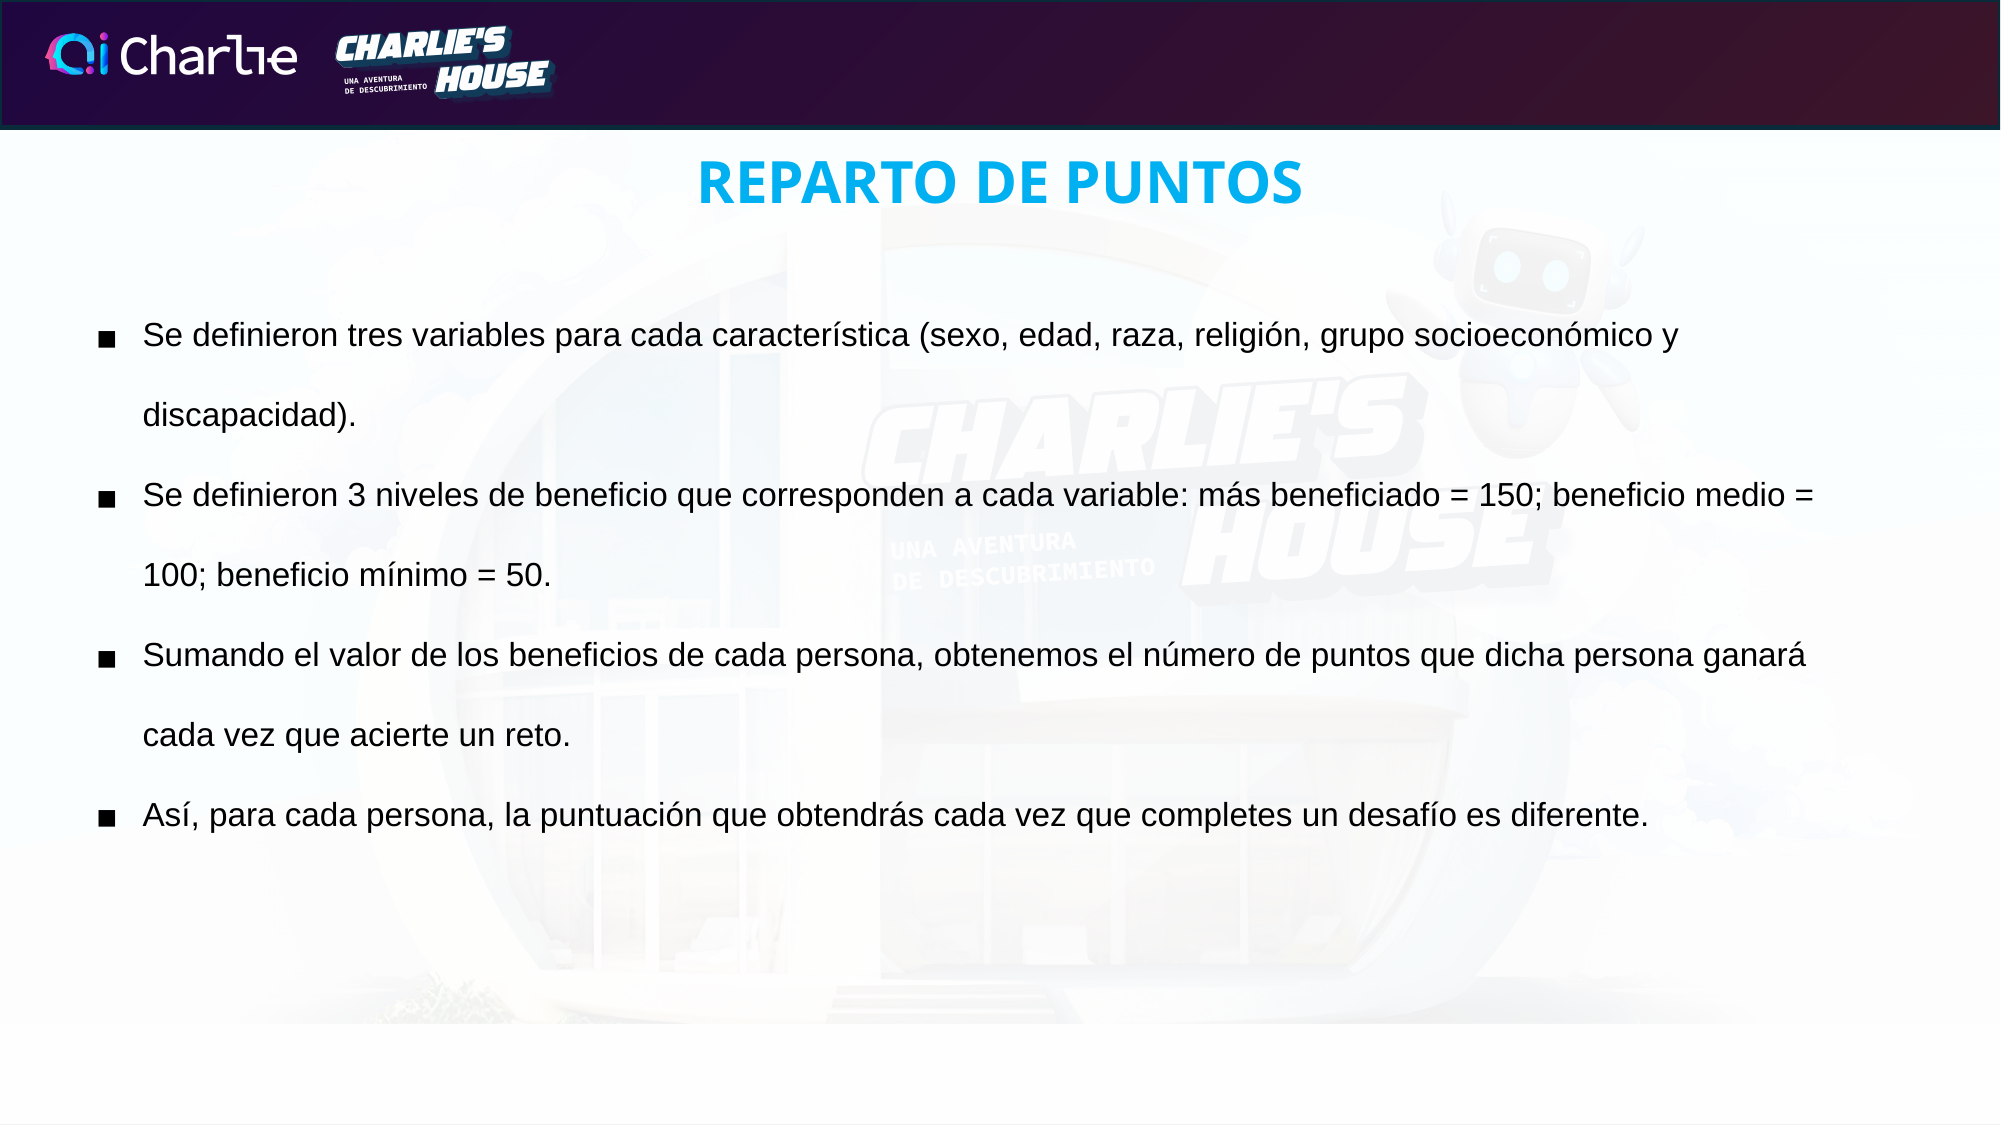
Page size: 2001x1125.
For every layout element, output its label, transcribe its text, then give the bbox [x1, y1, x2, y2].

text_box REPARTO DE PUNTOS [0, 137, 2000, 223]
picture [335, 25, 560, 105]
text_box Se definieron tres variables para cada característica (sexo, edad, raza, religión, grupo socioeconómico y discapacidad). Se definieron 3 niveles de beneficio que corresponden a cada variable: más beneficiado = 150; beneficio medio = 100; beneficio mínimo = 50. Sumando el valor de los beneficios de cada persona, obtenemos el número de puntos que dicha persona ganará cada vez que acierte un reto. Así, para cada persona, la puntuación que obtendrás cada vez que completes un desafío es diferente. [80, 266, 1871, 841]
picture [45, 32, 297, 75]
